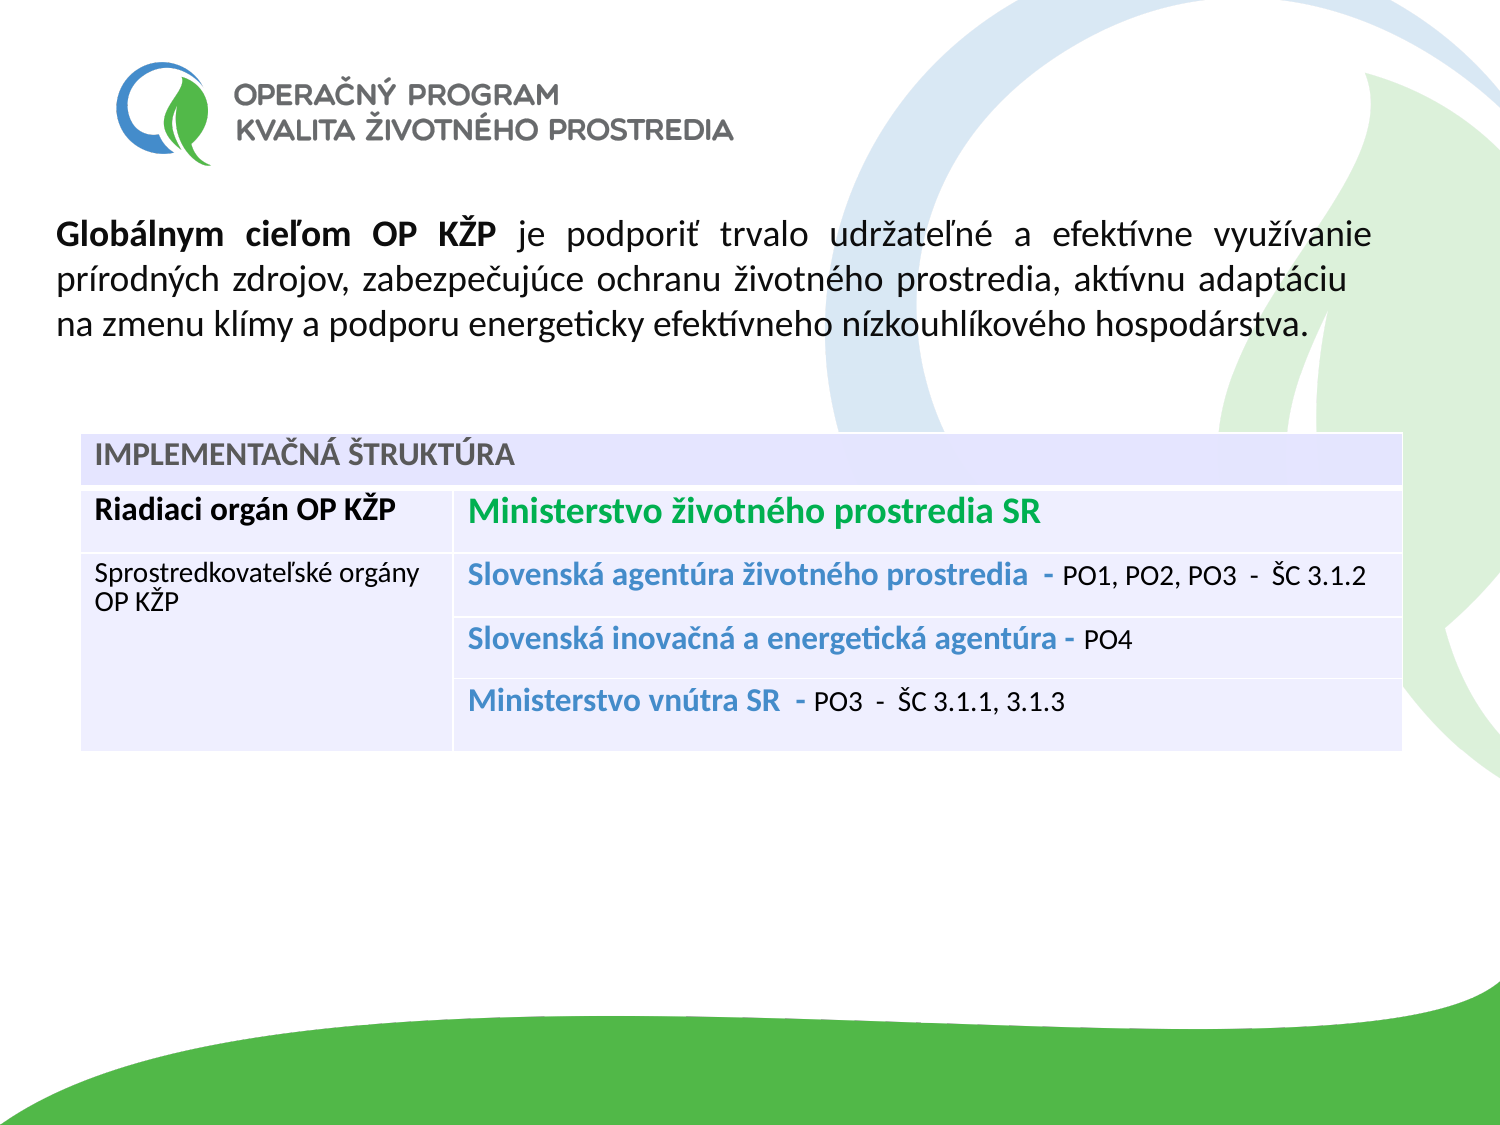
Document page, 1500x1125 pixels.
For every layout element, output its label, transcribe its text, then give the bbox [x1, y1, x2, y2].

table_cell Slovenská inovačná a energetická agentúra - PO4 [454, 618, 1402, 678]
table_cell Ministerstvo životného prostredia SR [454, 491, 1402, 552]
picture [0, 0, 1500, 1125]
text_box Globálnym cieľom OP KŽP je podporiť trvalo udržateľné a efektívne využívanie prírodných zdrojov, zabezpečujúce ochranu životného prostredia, aktívnu adaptáciu na zmenu klímy a podporu energeticky efektívneho nízkouhlíkového hospodárstva. [41, 202, 1388, 352]
table_cell Slovenská agentúra životného prostredia - PO1, PO2, PO3 - ŠC 3.1.2 [454, 554, 1402, 616]
table_cell Sprostredkovateľské orgány OP KŽP [81, 554, 452, 751]
table_header IMPLEMENTAČNÁ ŠTRUKTÚRA [81, 434, 1402, 485]
table_cell Riadiaci orgán OP KŽP [81, 491, 452, 552]
table_cell Ministerstvo vnútra SR - PO3 - ŠC 3.1.1, 3.1.3 [454, 679, 1402, 751]
